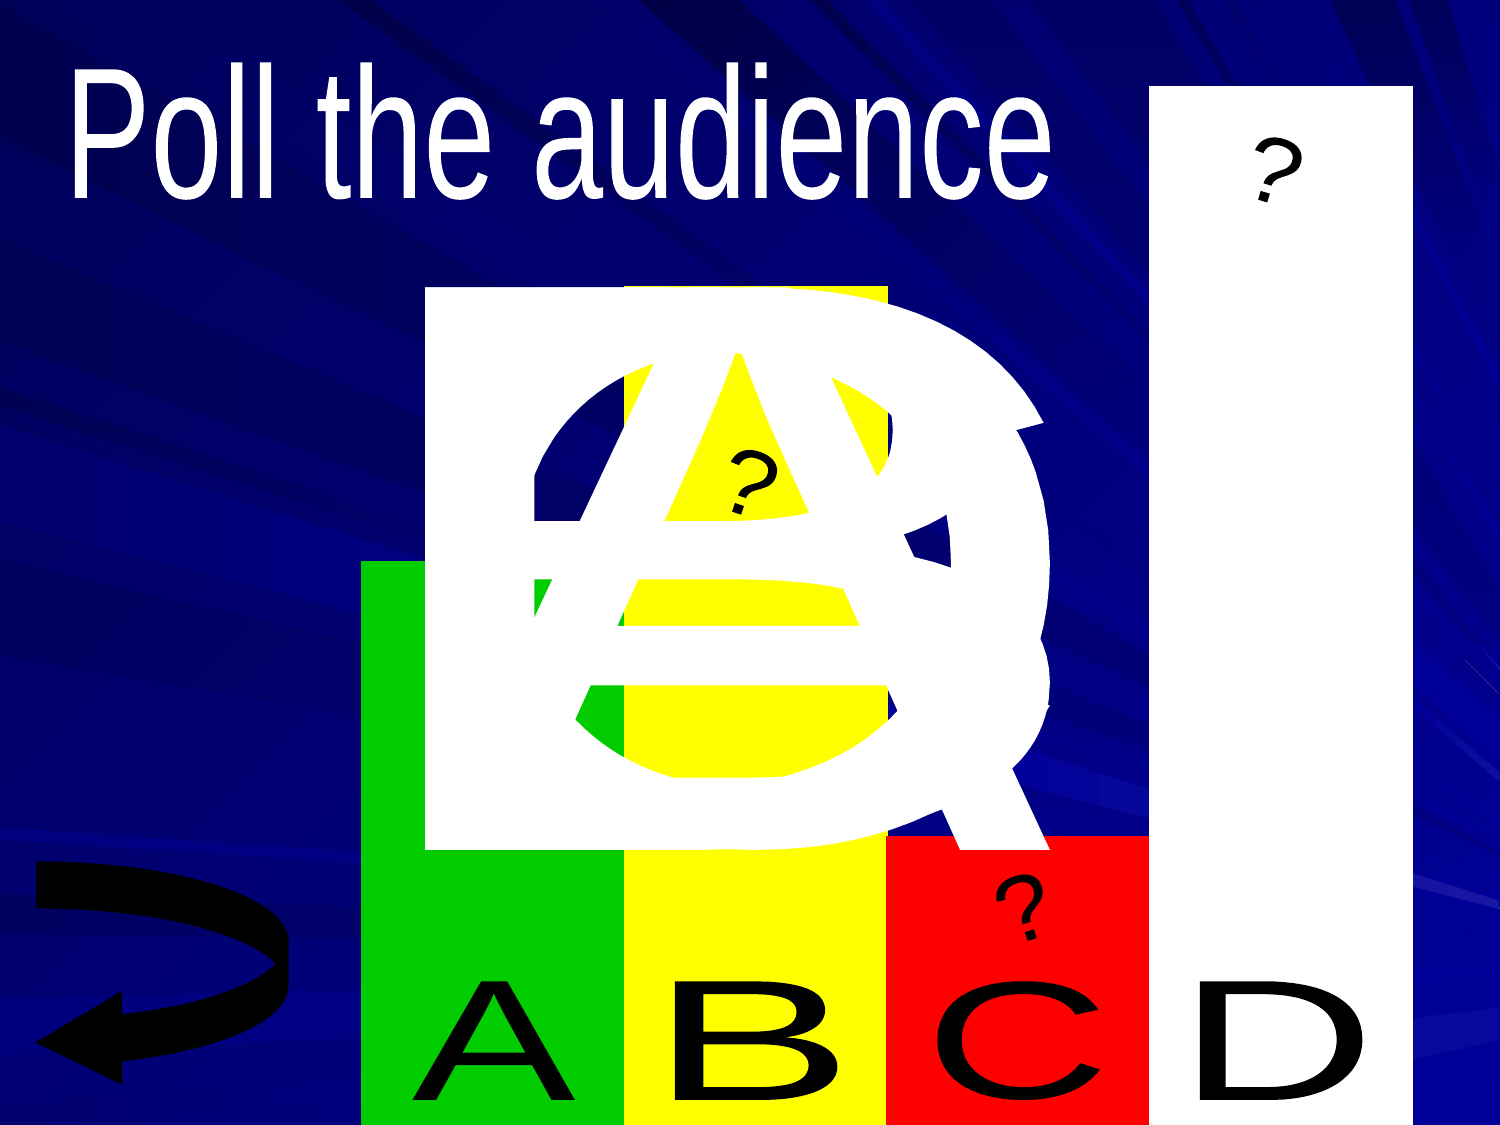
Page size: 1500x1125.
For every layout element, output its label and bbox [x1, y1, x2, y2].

text_box [362, 87, 1413, 1125]
text_box [37, 862, 288, 1083]
